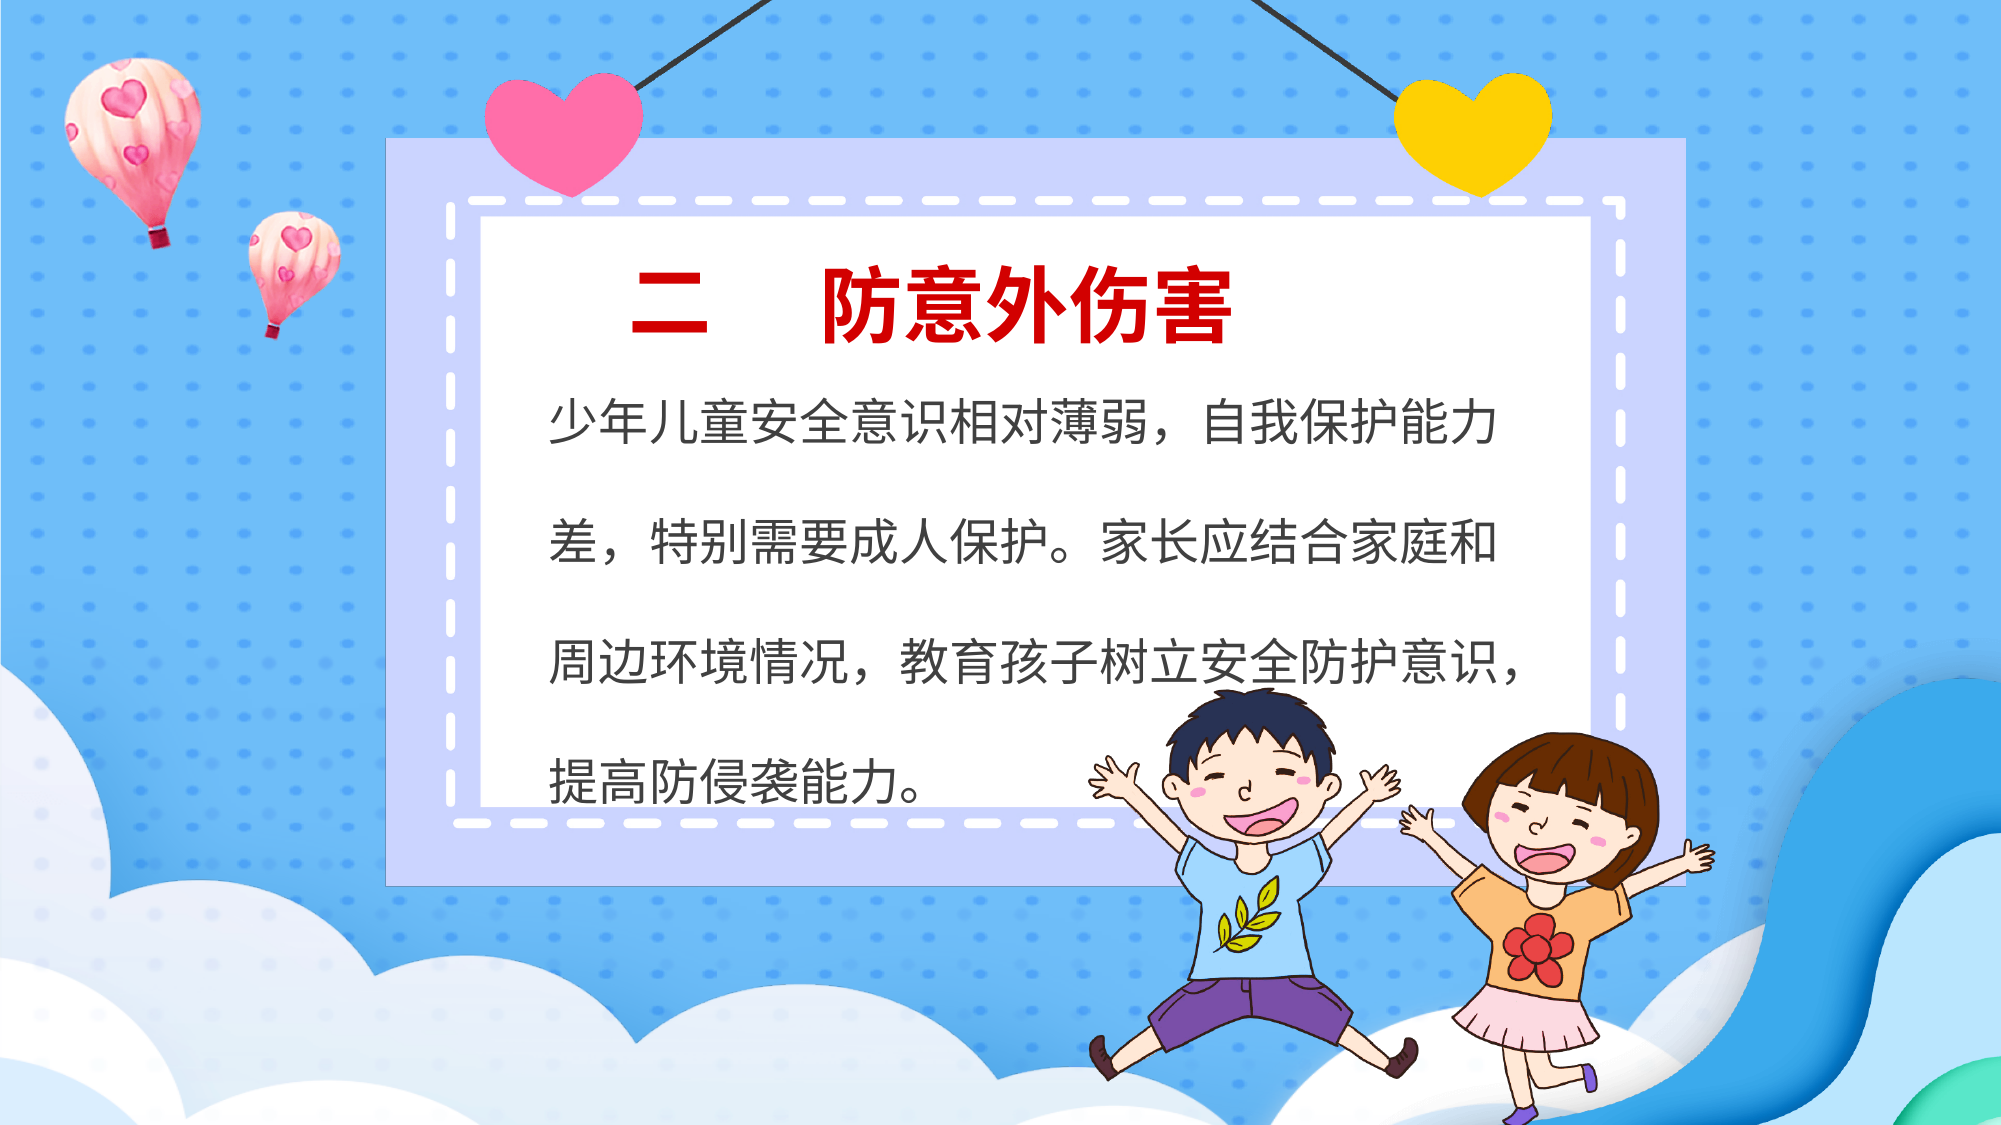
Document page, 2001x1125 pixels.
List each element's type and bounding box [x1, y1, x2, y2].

text_box [613, 241, 1478, 363]
picture [0, 0, 2001, 1125]
